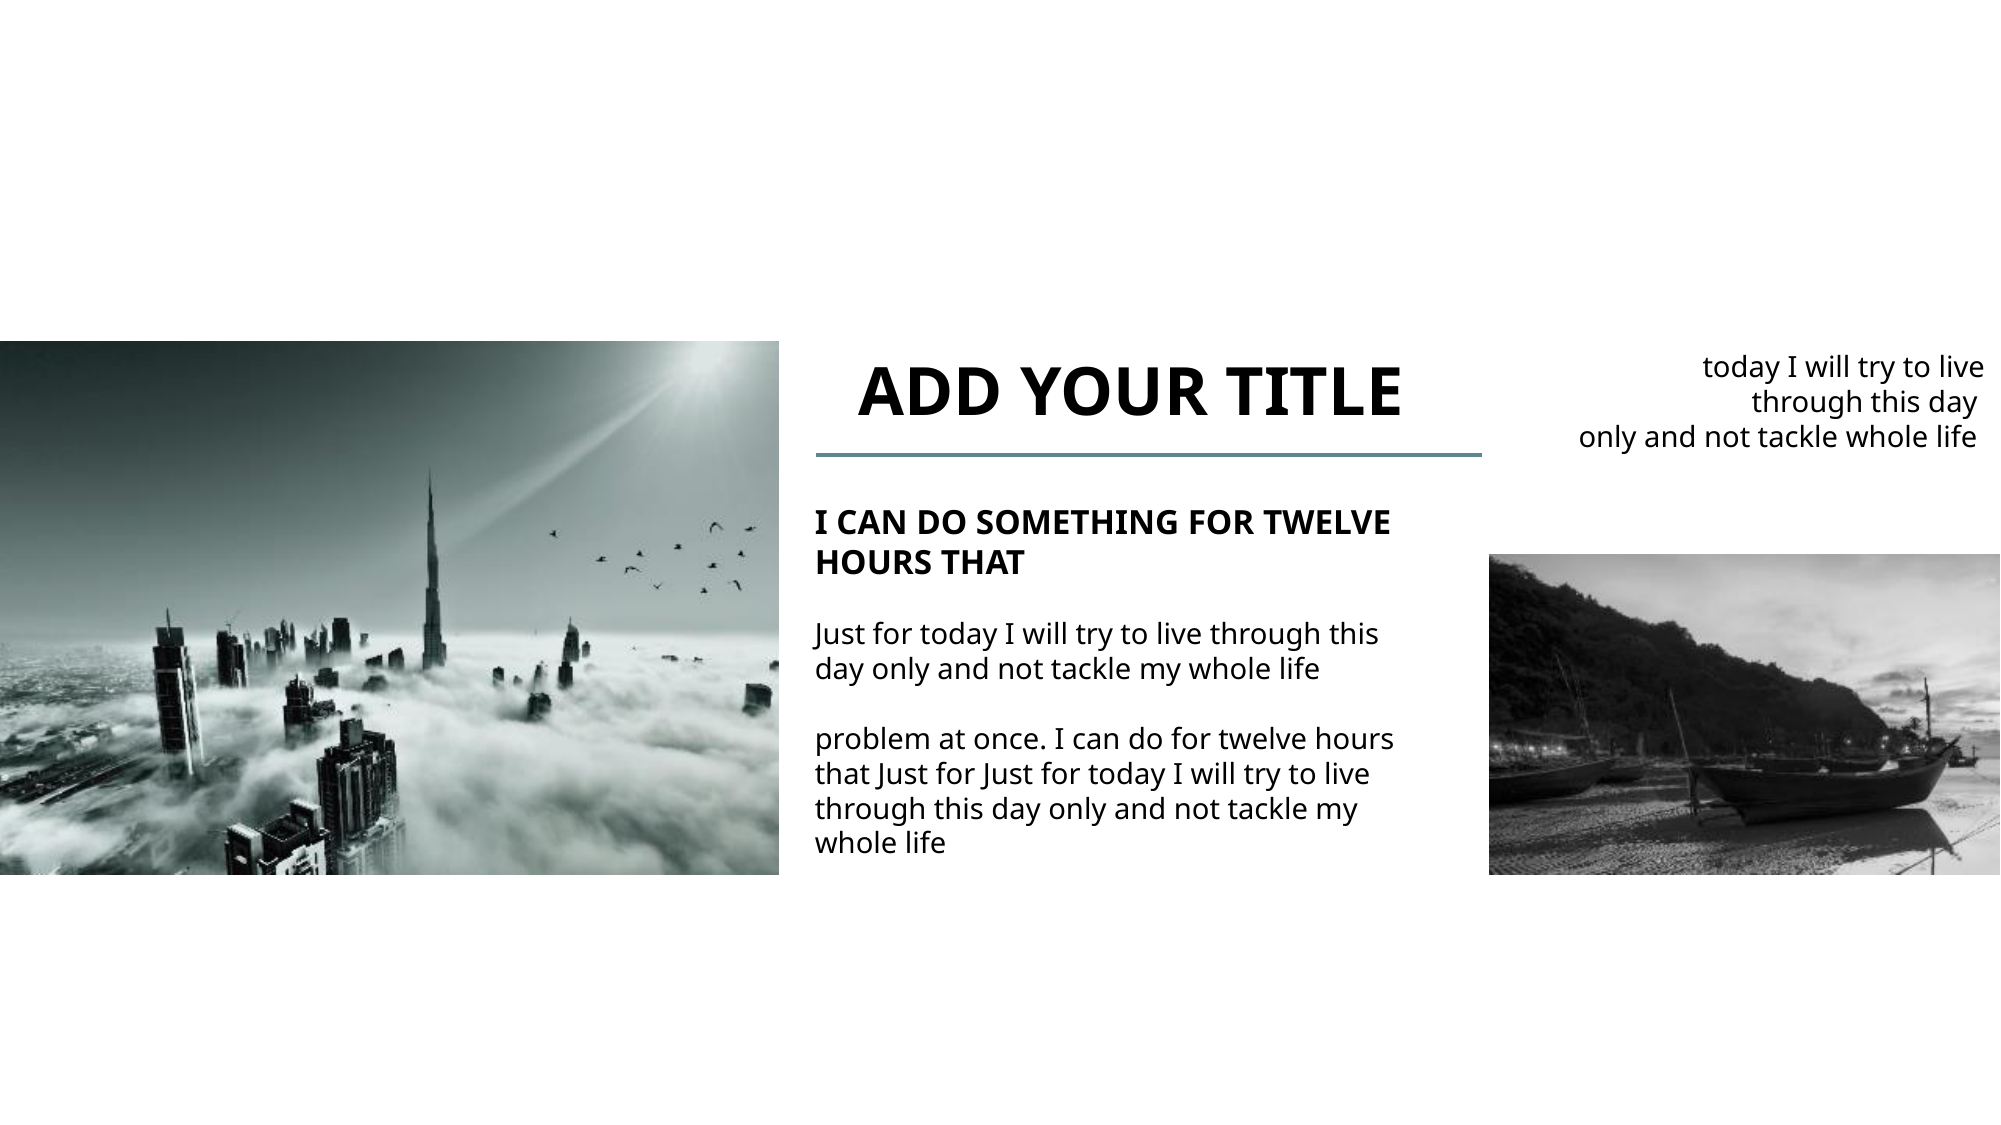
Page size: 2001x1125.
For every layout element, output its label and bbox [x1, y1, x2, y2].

text_box [0, 341, 2000, 906]
